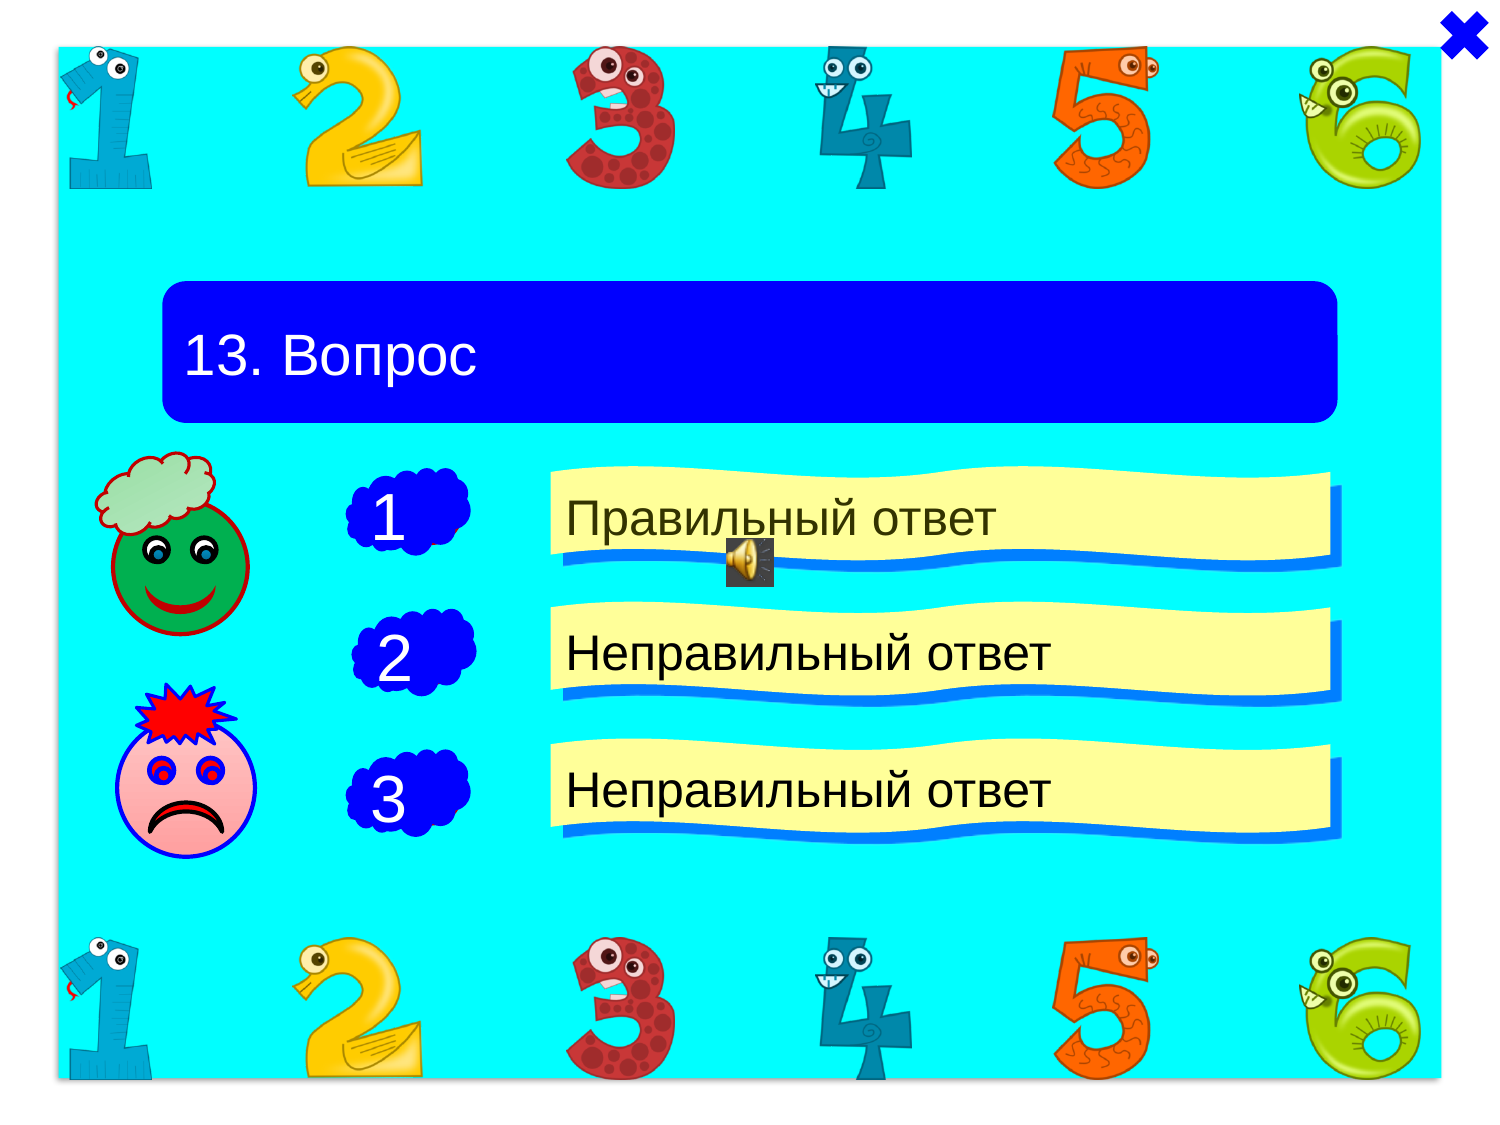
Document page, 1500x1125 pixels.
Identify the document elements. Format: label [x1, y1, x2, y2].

text_box [1438, 8, 1491, 62]
text_box [345, 467, 471, 556]
text_box [93, 456, 248, 635]
text_box [351, 608, 477, 697]
text_box [345, 748, 471, 837]
text_box [116, 679, 256, 857]
text_box [58, 46, 1442, 1080]
picture [724, 537, 776, 588]
